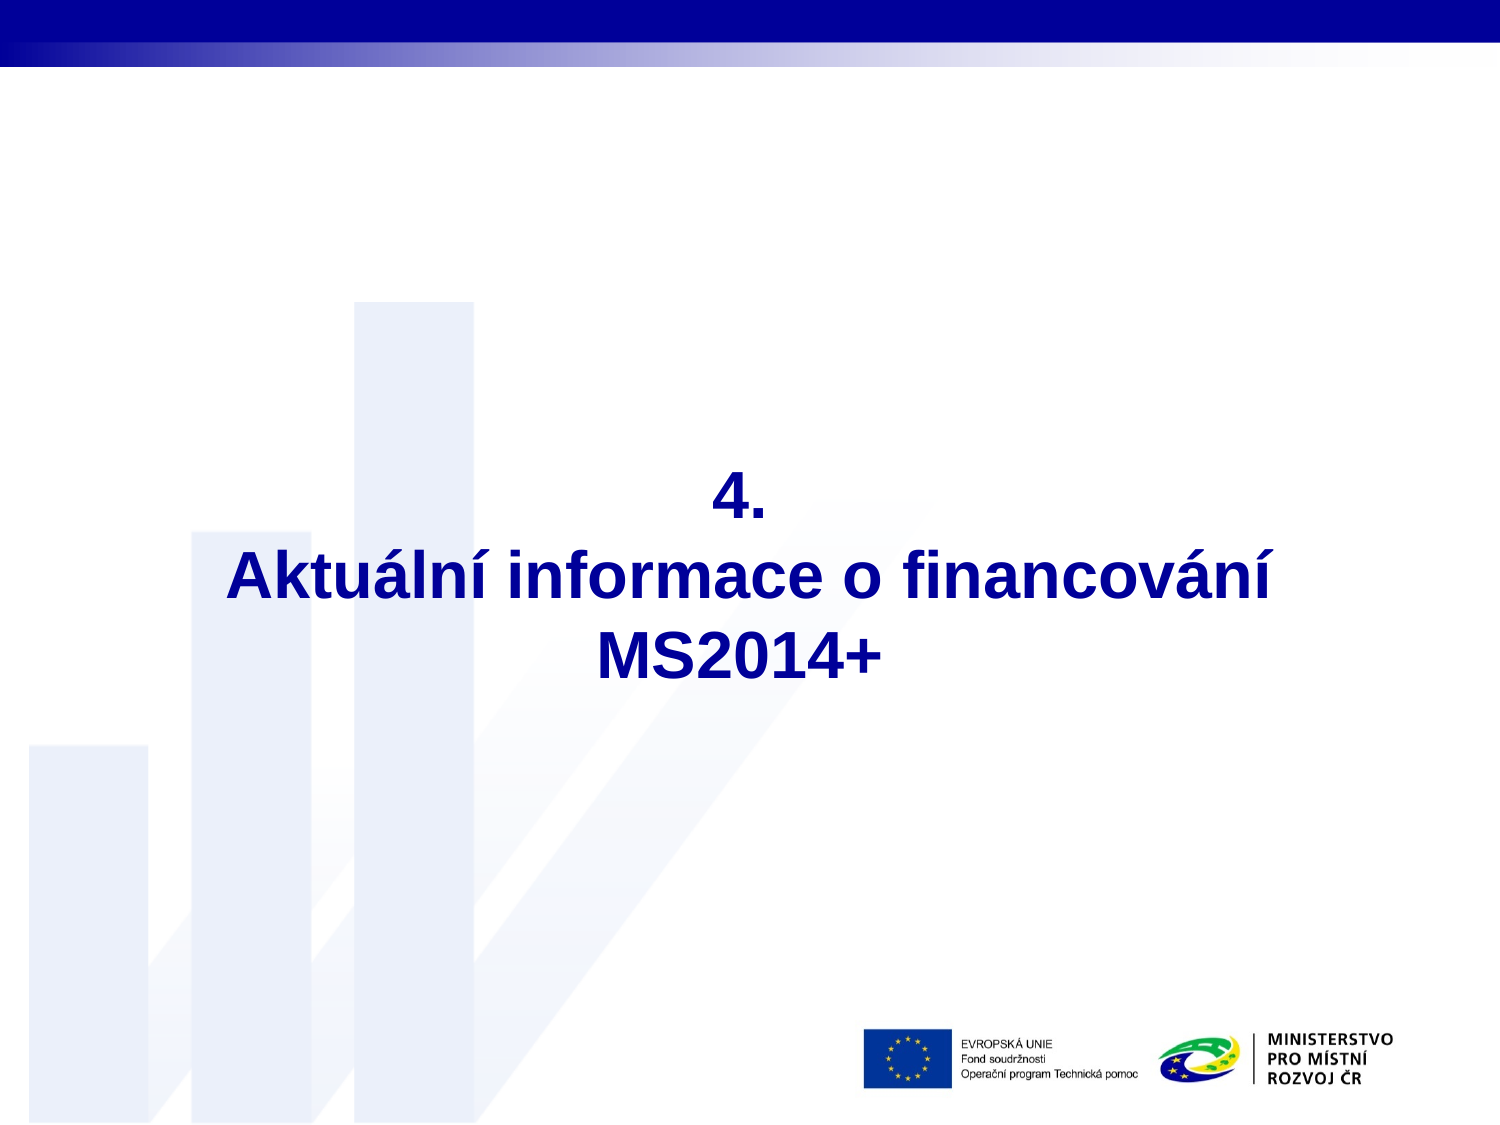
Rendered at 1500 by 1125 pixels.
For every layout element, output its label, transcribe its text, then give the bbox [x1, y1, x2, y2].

text_box 4. Aktuální informace o financování MS2014+ [170, 444, 1328, 700]
picture [29, 302, 1412, 1125]
